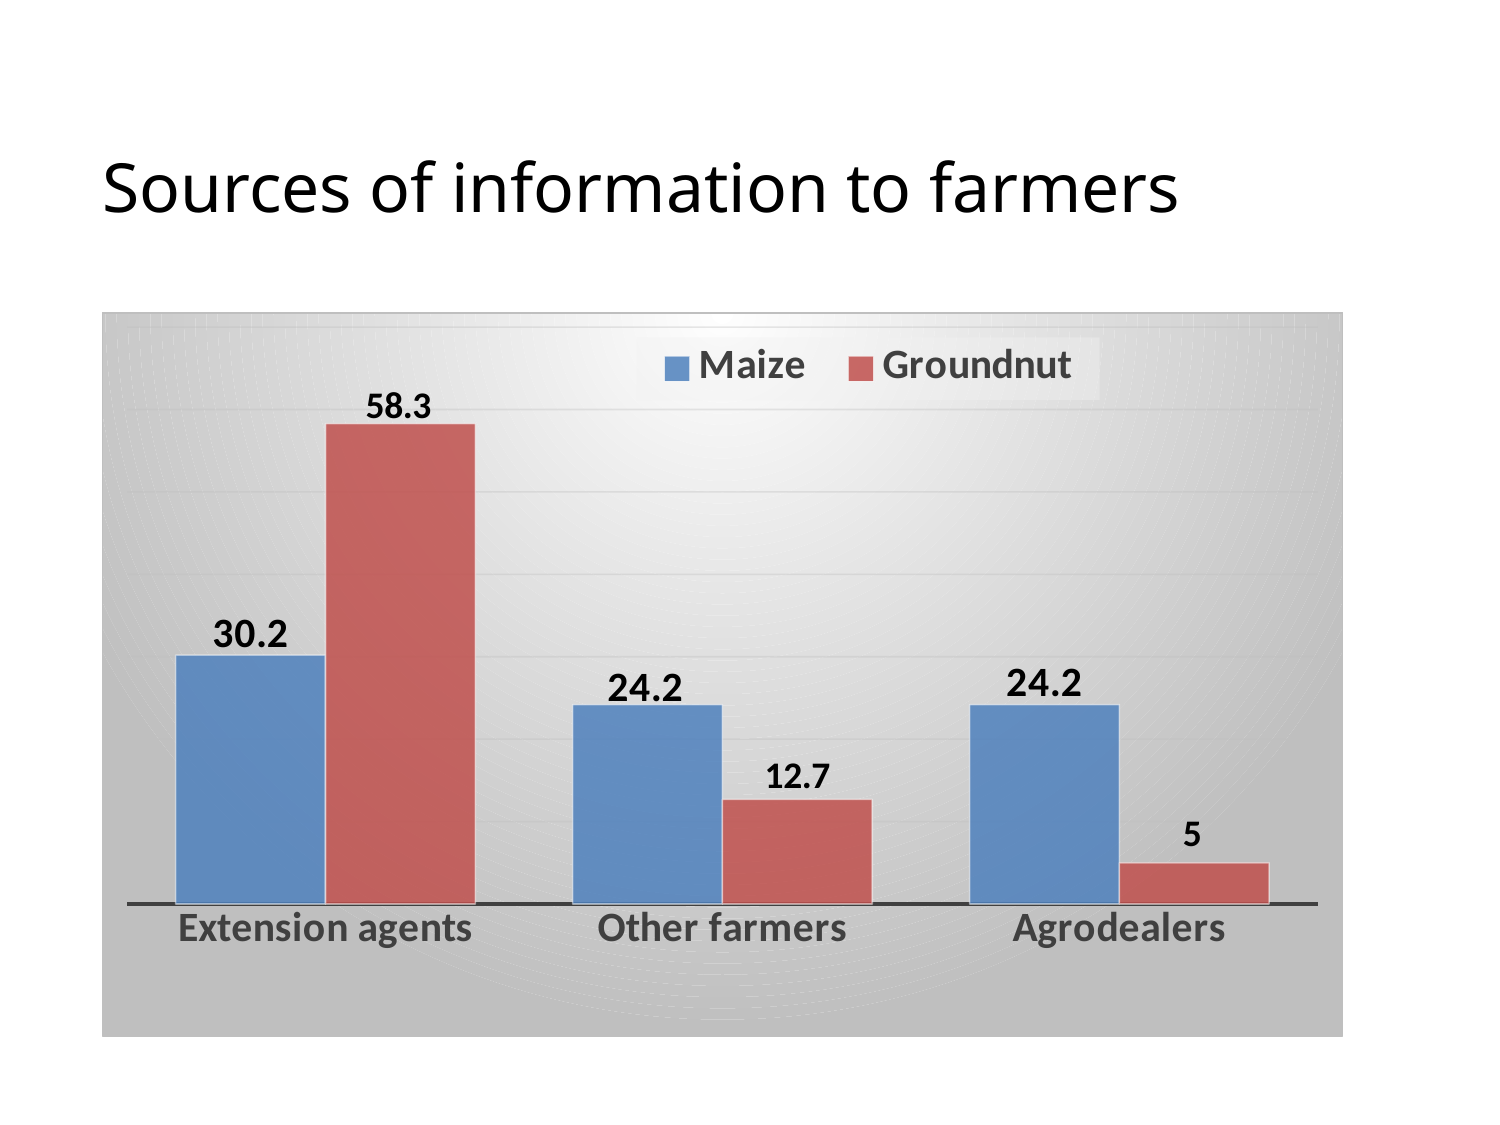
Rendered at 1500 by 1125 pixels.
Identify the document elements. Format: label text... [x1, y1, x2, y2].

chart [101, 311, 1344, 1038]
subtitle Sources of information to farmers [87, 137, 1213, 275]
